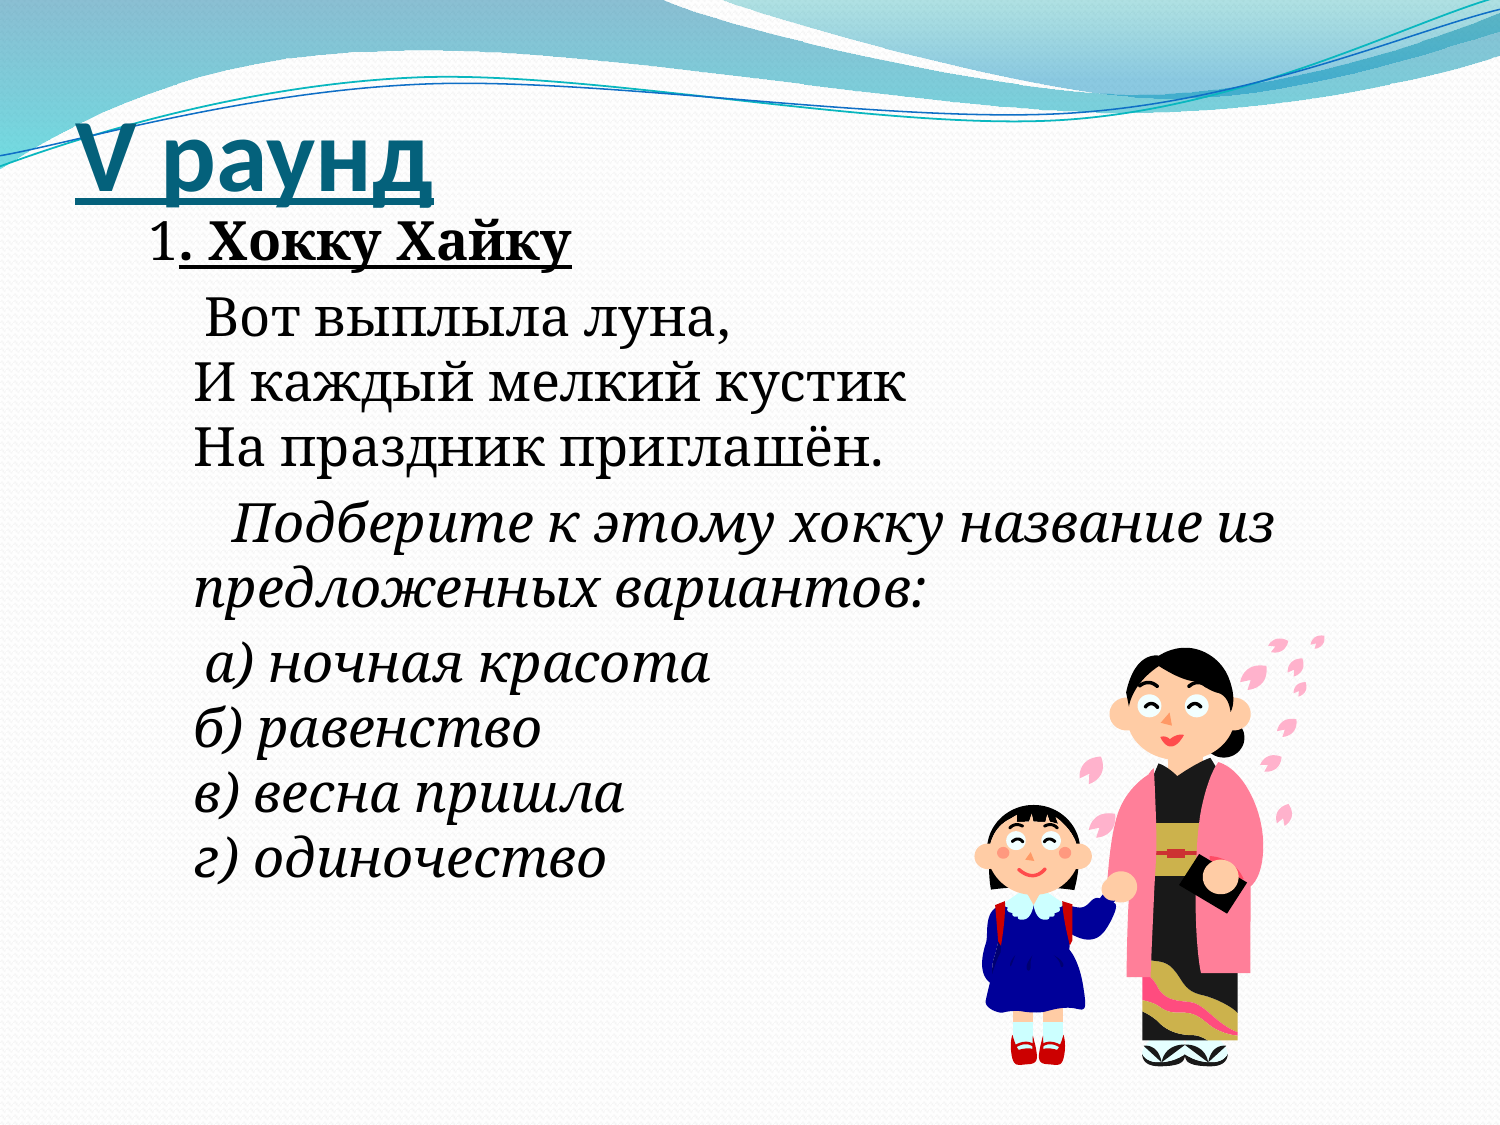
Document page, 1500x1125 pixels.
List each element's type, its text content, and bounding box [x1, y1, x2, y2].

picture [974, 632, 1327, 1068]
list 1. Хокку Хайку Вот выплыла луна, И каждый мелкий кустик На праздник приглашён. Подберите к этому хокку название из предложенных вариантов: а) ночная красота б) равенство в) весна пришла г) одиночество [133, 199, 1500, 1125]
title V раунд [75, 75, 1500, 213]
